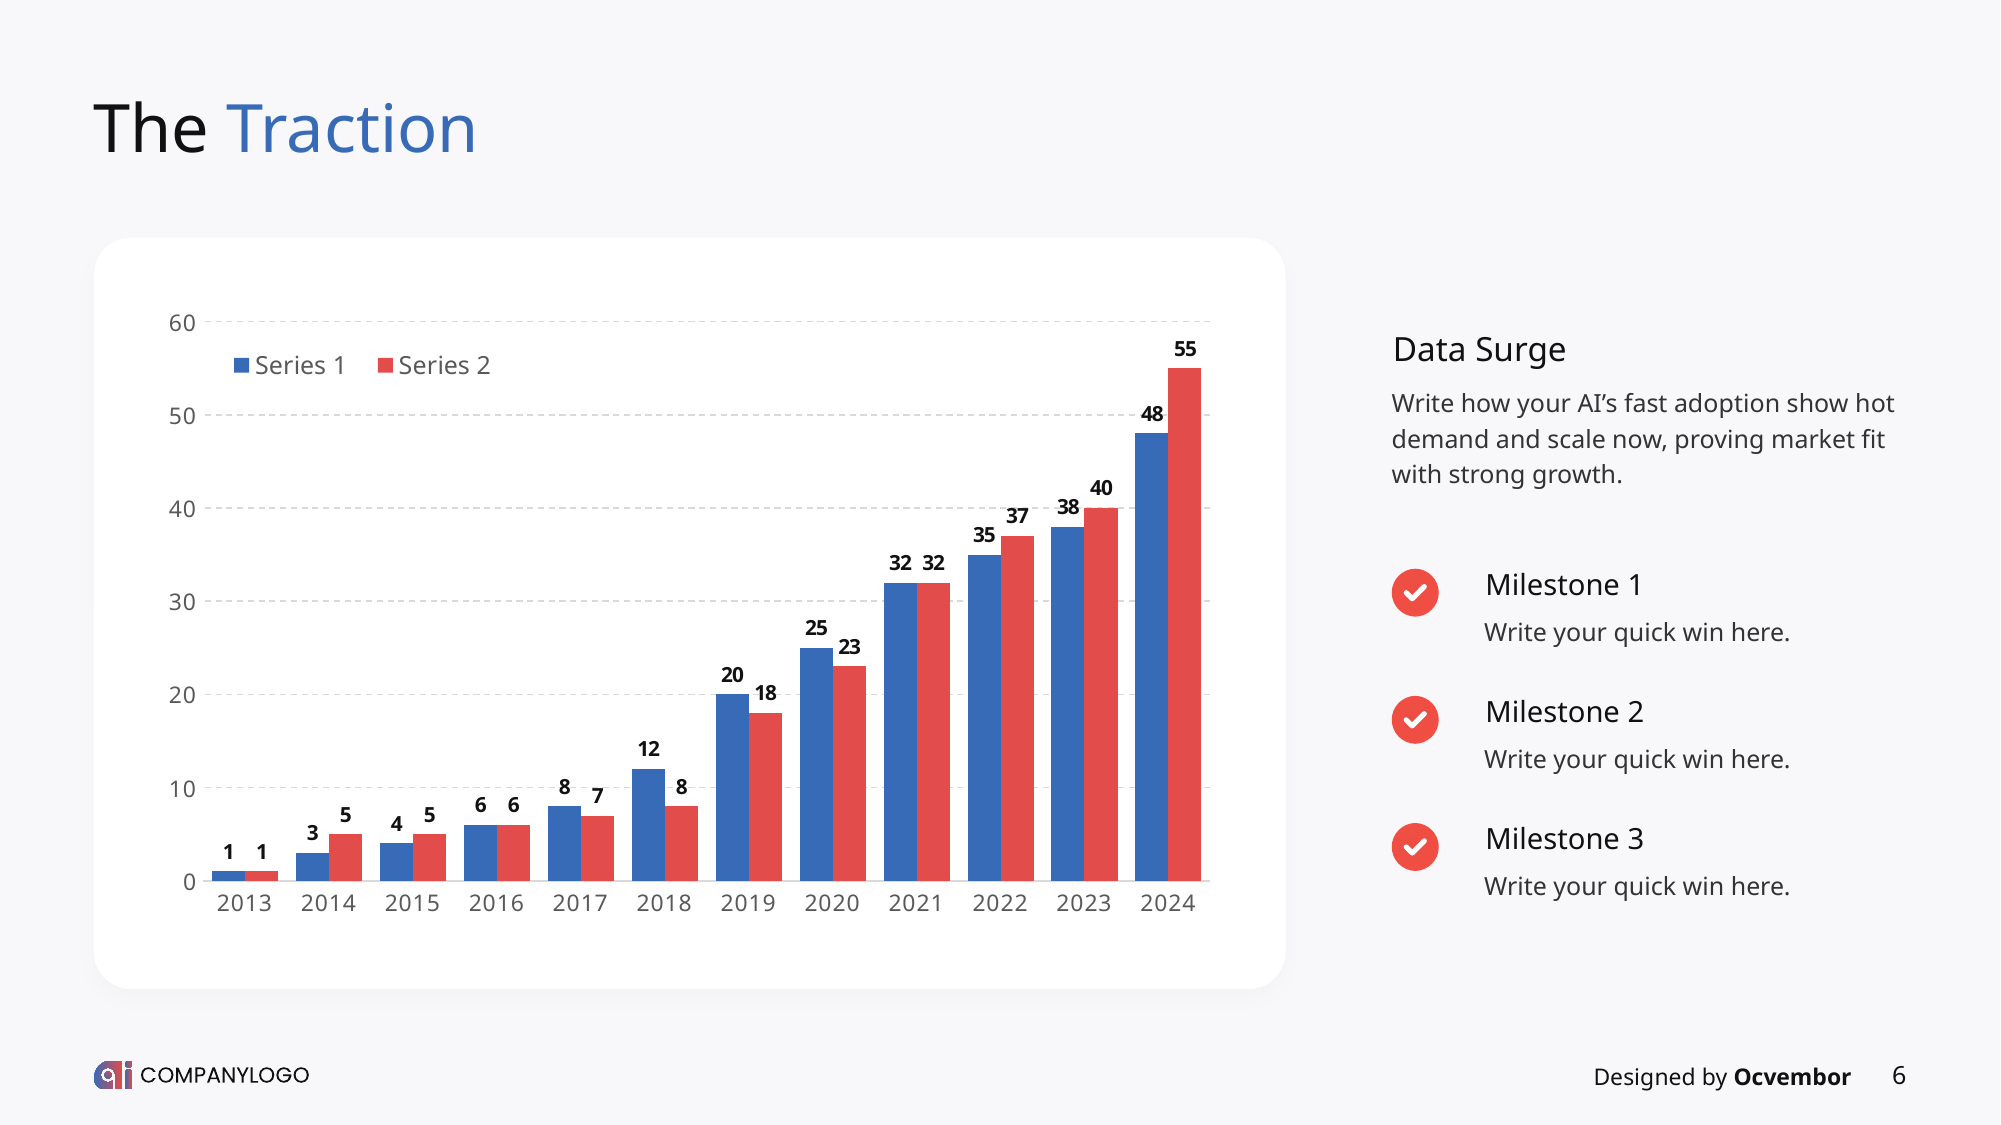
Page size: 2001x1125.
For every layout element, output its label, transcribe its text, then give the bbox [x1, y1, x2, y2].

text_box [1402, 583, 1428, 602]
text_box Milestone 1 [1484, 566, 1907, 602]
text_box Write how your AI’s fast adoption show hot demand and scale now, proving market fit with strong growth. [1391, 381, 1907, 489]
text_box [1390, 695, 1440, 745]
text_box Data Surge [1391, 327, 1907, 368]
text_box [1390, 567, 1440, 618]
text_box Write your quick win here. [1484, 864, 1907, 901]
chart [147, 291, 1233, 990]
text_box Write your quick win here. [1484, 737, 1907, 774]
text_box Milestone 2 [1484, 693, 1907, 729]
text_box [1402, 710, 1428, 730]
text_box [1402, 837, 1428, 857]
text_box [1390, 822, 1440, 872]
text_box Write your quick win here. [1484, 610, 1907, 647]
text_box [92, 236, 1287, 990]
title The Traction [93, 85, 1907, 167]
text_box Milestone 3 [1484, 820, 1907, 856]
